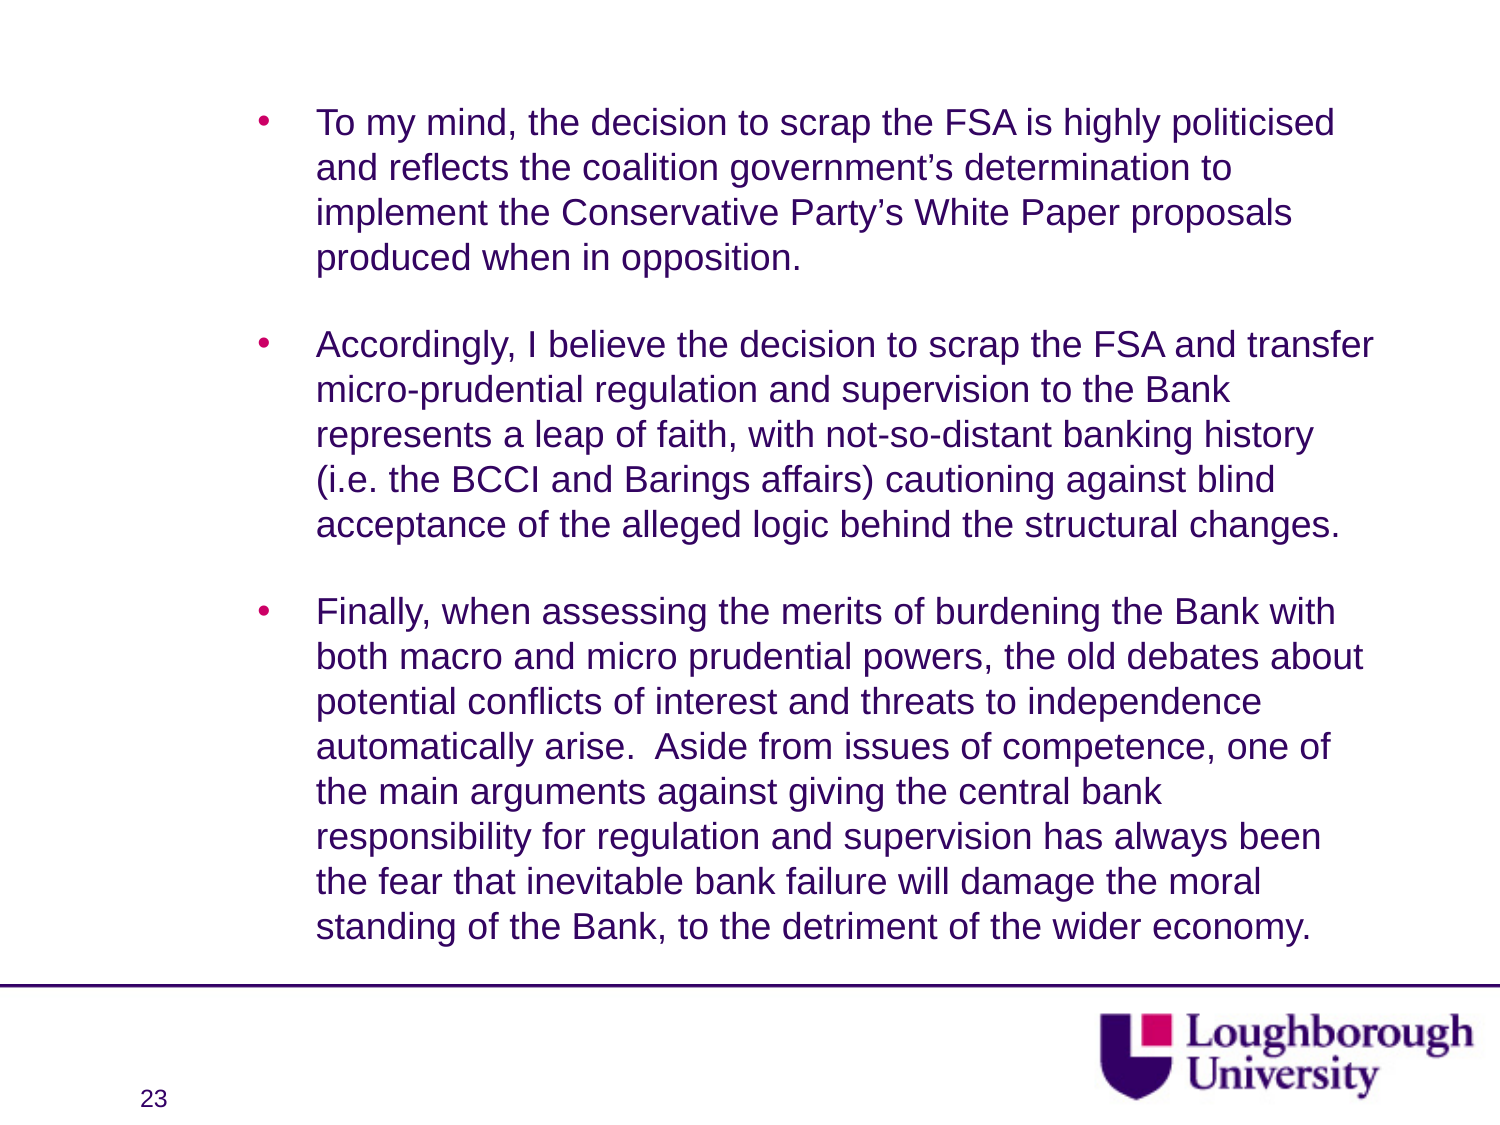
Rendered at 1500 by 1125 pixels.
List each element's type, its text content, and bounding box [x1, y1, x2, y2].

picture [0, 984, 1500, 1125]
list To my mind, the decision to scrap the FSA is highly politicised and reflects the coalition government’s determination to implement the Conservative Party’s White Paper proposals produced when in opposition. Accordingly, I believe the decision to scrap the FSA and transfer micro-prudential regulation and supervision to the Bank represents a leap of faith, with not-so-distant banking history (i.e. the BCCI and Barings affairs) cautioning against blind acceptance of the alleged logic behind the structural changes. Finally, when assessing the merits of burdening the Bank with both macro and micro prudential powers, the old debates about potential conflicts of interest and threats to independence automatically arise. Aside from issues of competence, one of the main arguments against giving the central bank responsibility for regulation and supervision has always been the fear that inevitable bank failure will damage the moral standing of the Bank, to the detriment of the wider economy. [123, 172, 1399, 873]
slide_number 23 [124, 1074, 226, 1107]
